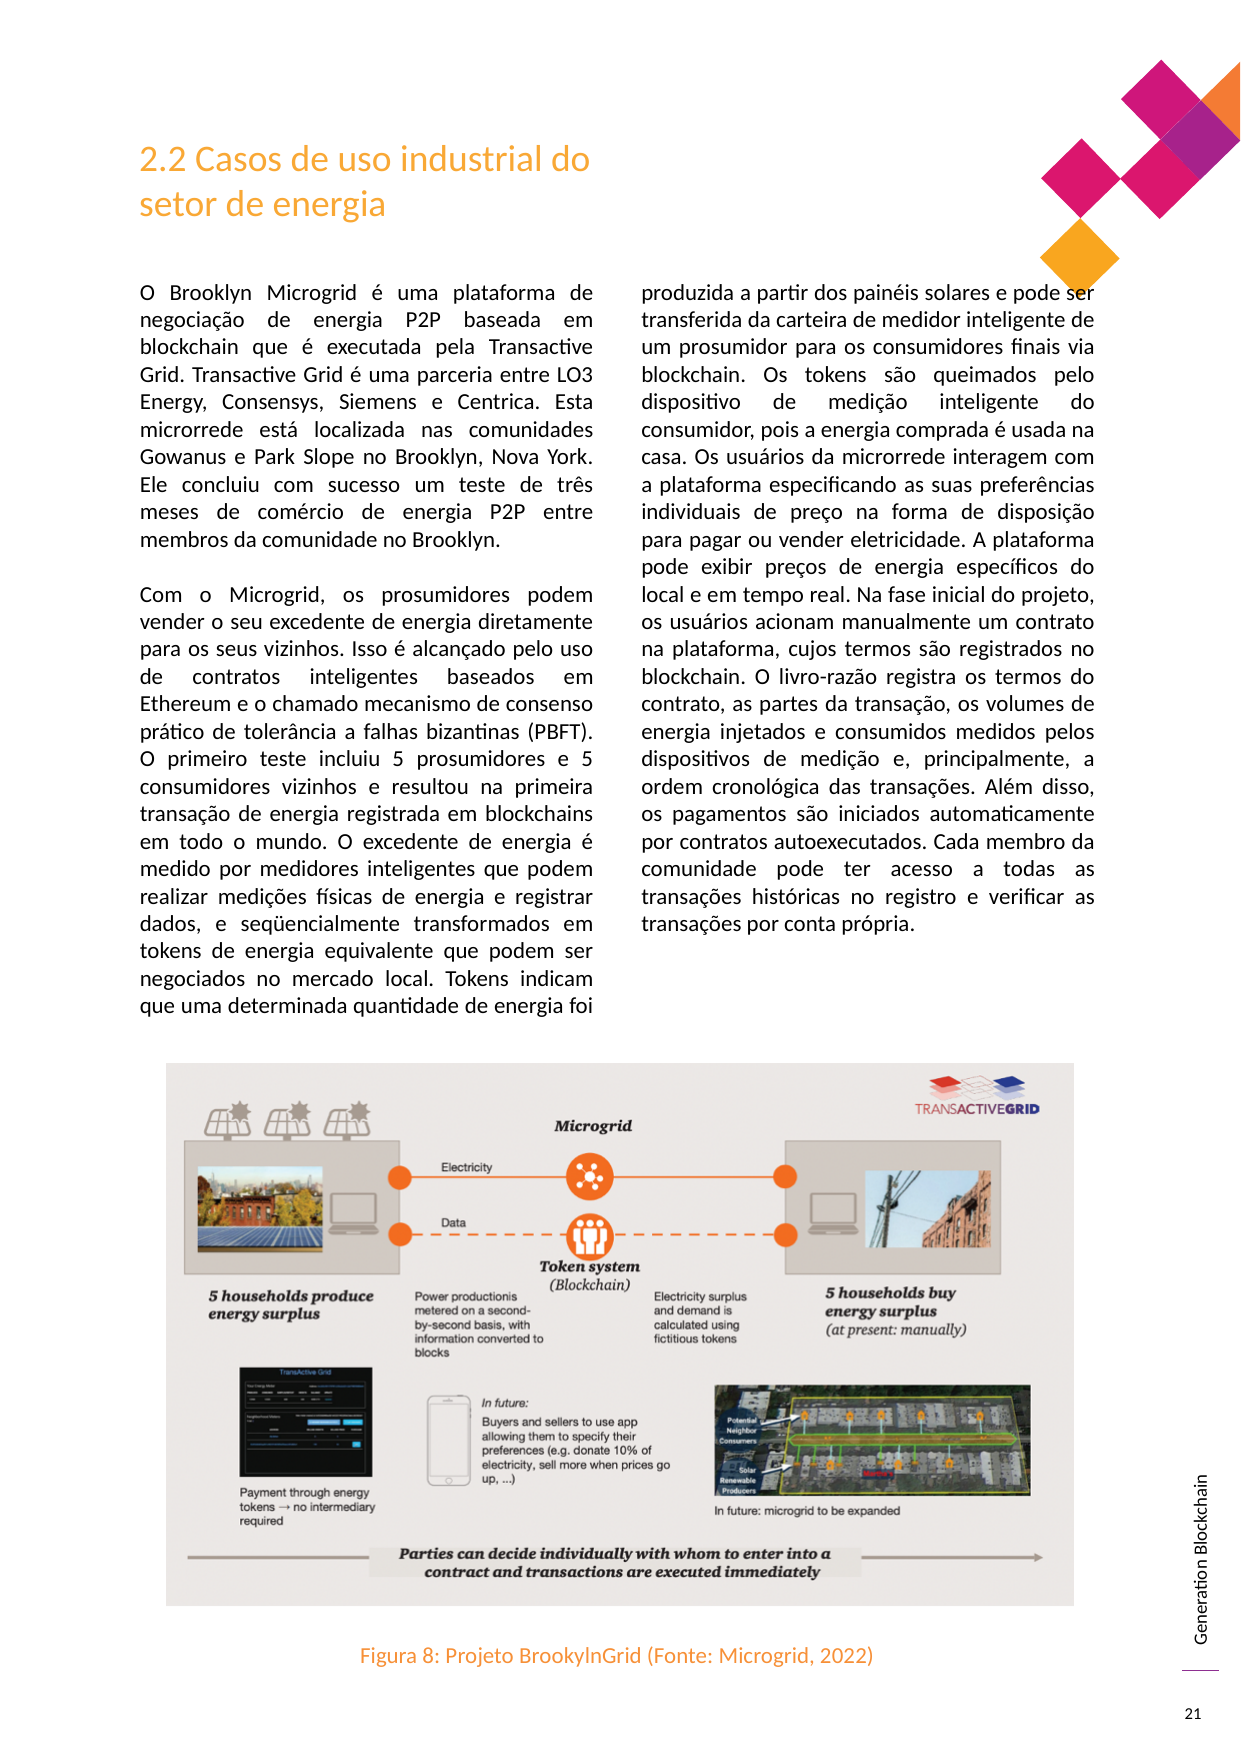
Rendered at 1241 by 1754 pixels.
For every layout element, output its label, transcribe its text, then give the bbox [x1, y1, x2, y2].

slide_number 56 [1169, 1674, 1231, 1751]
text_box 2.2 Casos de uso industrial do setor de energia [124, 126, 643, 204]
text_box Figura 8: Projeto BrookylnGrid (Fonte: Microgrid, 2022) [124, 1632, 1111, 1712]
text_box O Brooklyn Microgrid é uma plataforma de negociação de energia P2P baseada em blockchain que é executada pela Transactive Grid. Transactive Grid é uma parceria entre LO3 Energy, Consensys, Siemens e Centrica. Esta microrrede está localizada nas comunidades Gowanus e Park Slope no Brooklyn, Nova York. Ele concluiu com sucesso um teste de três meses de comércio de energia P2P entre membros da comunidade no Brooklyn. Com o Microgrid, os prosumidores podem vender o seu excedente de energia diretamente para os seus vizinhos. Isso é alcançado pelo uso de contratos inteligentes baseados em Ethereum e o chamado mecanismo de consenso prático de tolerância a falhas bizantinas (PBFT). O primeiro teste incluiu 5 prosumidores e 5 consumidores vizinhos e resultou na primeira transação de energia registrada em blockchains em todo o mundo. O excedente de energia é medido por medidores inteligentes que podem realizar medições físicas de energia e registrar dados, e seqüencialmente transformados em tokens de energia equivalente que podem ser negociados no mercado local. Tokens indicam que uma determinada quantidade de energia foi produzida a partir dos painéis solares e pode ser transferida da carteira de medidor inteligente de um prosumidor para os consumidores finais via blockchain. Os tokens são queimados pelo dispositivo de medição inteligente do consumidor, pois a energia comprada é usada na casa. Os usuários da microrrede interagem com a plataforma especificando as suas preferências individuais de preço na forma de disposição para pagar ou vender eletricidade. A plataforma pode exibir preços de energia específicos do local e em tempo real. Na fase inicial do projeto, os usuários acionam manualmente um contrato na plataforma, cujos termos são registrados no blockchain. O livro-razão registra os termos do contrato, as partes da transação, os volumes de energia injetados e consumidos medidos pelos dispositivos de medição e, principalmente, a ordem cronológica das transações. Além disso, os pagamentos são iniciados automaticamente por contratos autoexecutados. Cada membro da comunidade pode ter acesso a todas as transações históricas no registro e verificar as transações por conta própria. [124, 269, 1111, 959]
picture [166, 1063, 1074, 1607]
